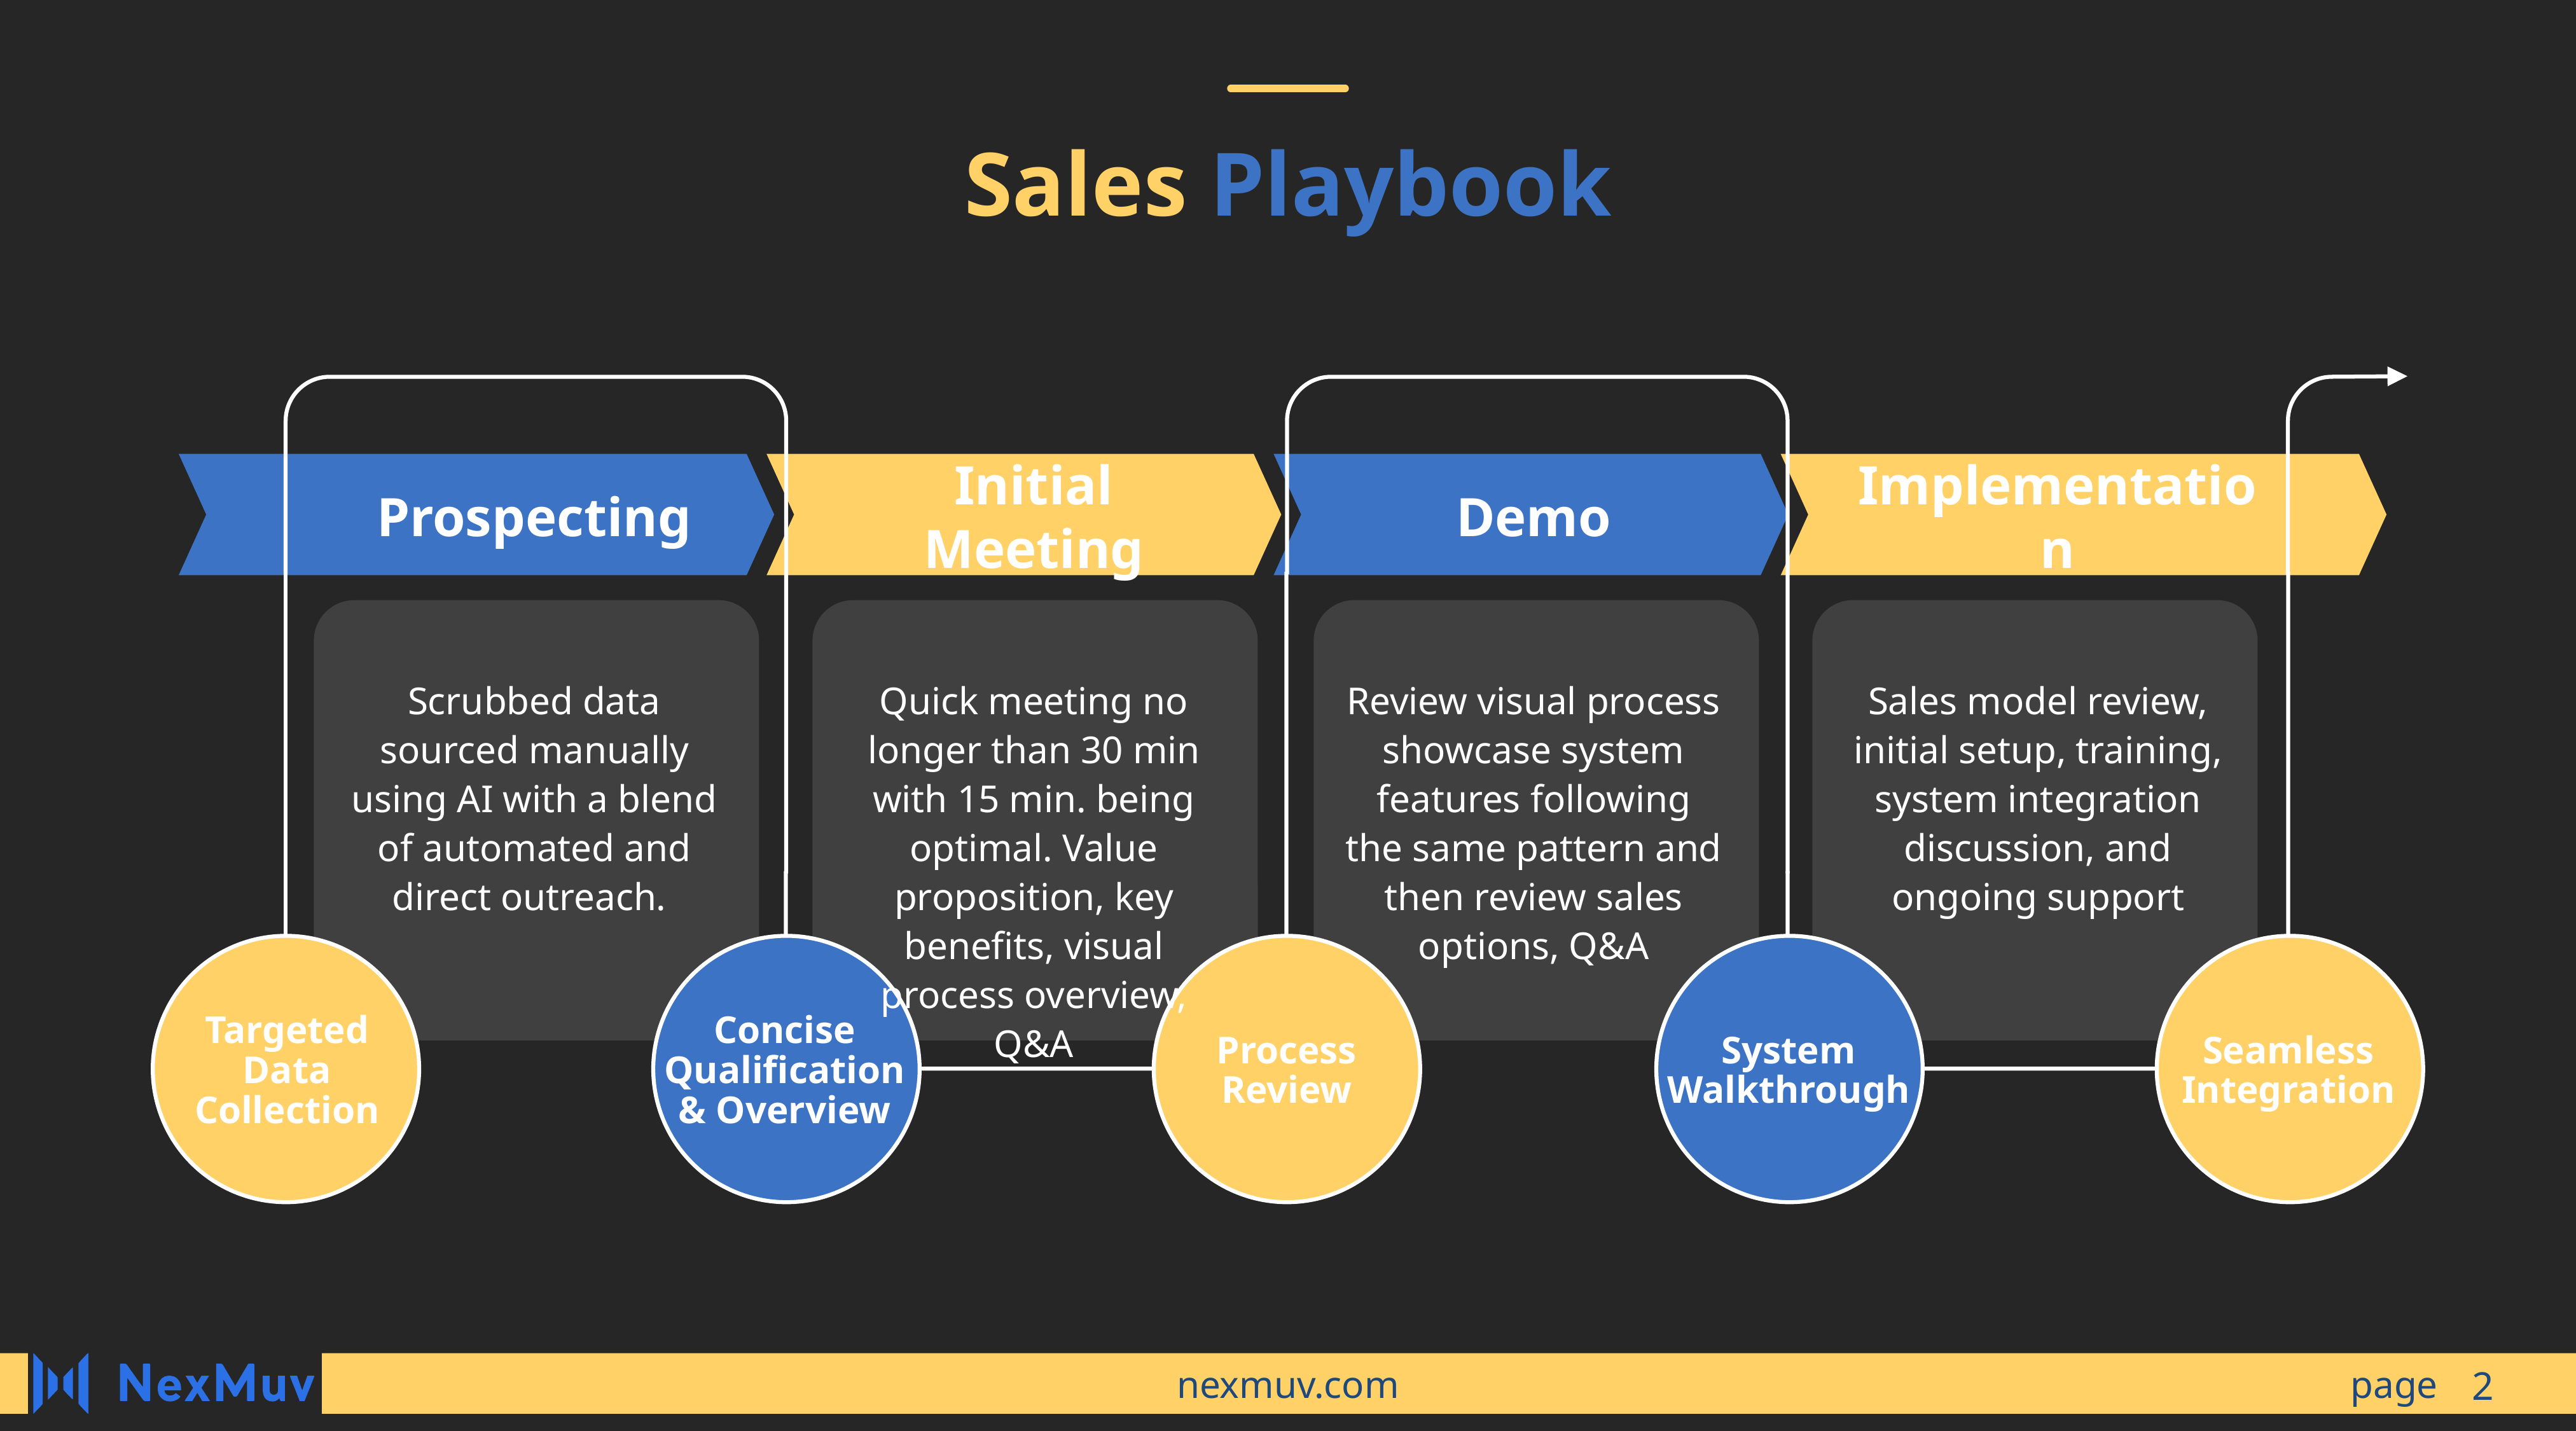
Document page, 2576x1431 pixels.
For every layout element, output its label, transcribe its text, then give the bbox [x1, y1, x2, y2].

text_box System Walkthrough [1658, 1076, 1919, 1168]
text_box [33, 1353, 315, 1414]
text_box [652, 1076, 654, 1096]
text_box [915, 1076, 921, 1110]
text_box Concise Qualification & Overview [654, 1076, 915, 1168]
text_box [417, 1076, 420, 1098]
text_box Process Review [1156, 1076, 1417, 1168]
text_box [322, 1353, 2576, 1414]
text_box [195, 1168, 377, 1204]
text_box Seamless Integration [2158, 975, 2419, 1168]
text_box [1698, 1168, 1881, 1204]
text_box [190, 934, 280, 975]
text_box [1919, 1076, 1924, 1106]
text_box [1417, 1076, 1422, 1103]
text_box [695, 1168, 878, 1204]
text_box [0, 1353, 28, 1414]
text_box Targeted Data Collection [156, 975, 417, 1168]
text_box [2419, 1030, 2425, 1108]
text_box Sales Playbook [784, 135, 1792, 251]
text_box [177, 452, 280, 577]
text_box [285, 376, 2408, 1069]
text_box 2 [2465, 1354, 2570, 1422]
text_box page [2341, 1356, 2448, 1410]
text_box nexmuv.com [1167, 1356, 1409, 1410]
text_box [2156, 1076, 2158, 1096]
text_box [1153, 1076, 1156, 1102]
text_box [2199, 1168, 2381, 1204]
text_box [1655, 1076, 1658, 1098]
text_box [1196, 1168, 1378, 1204]
text_box [151, 1032, 156, 1106]
